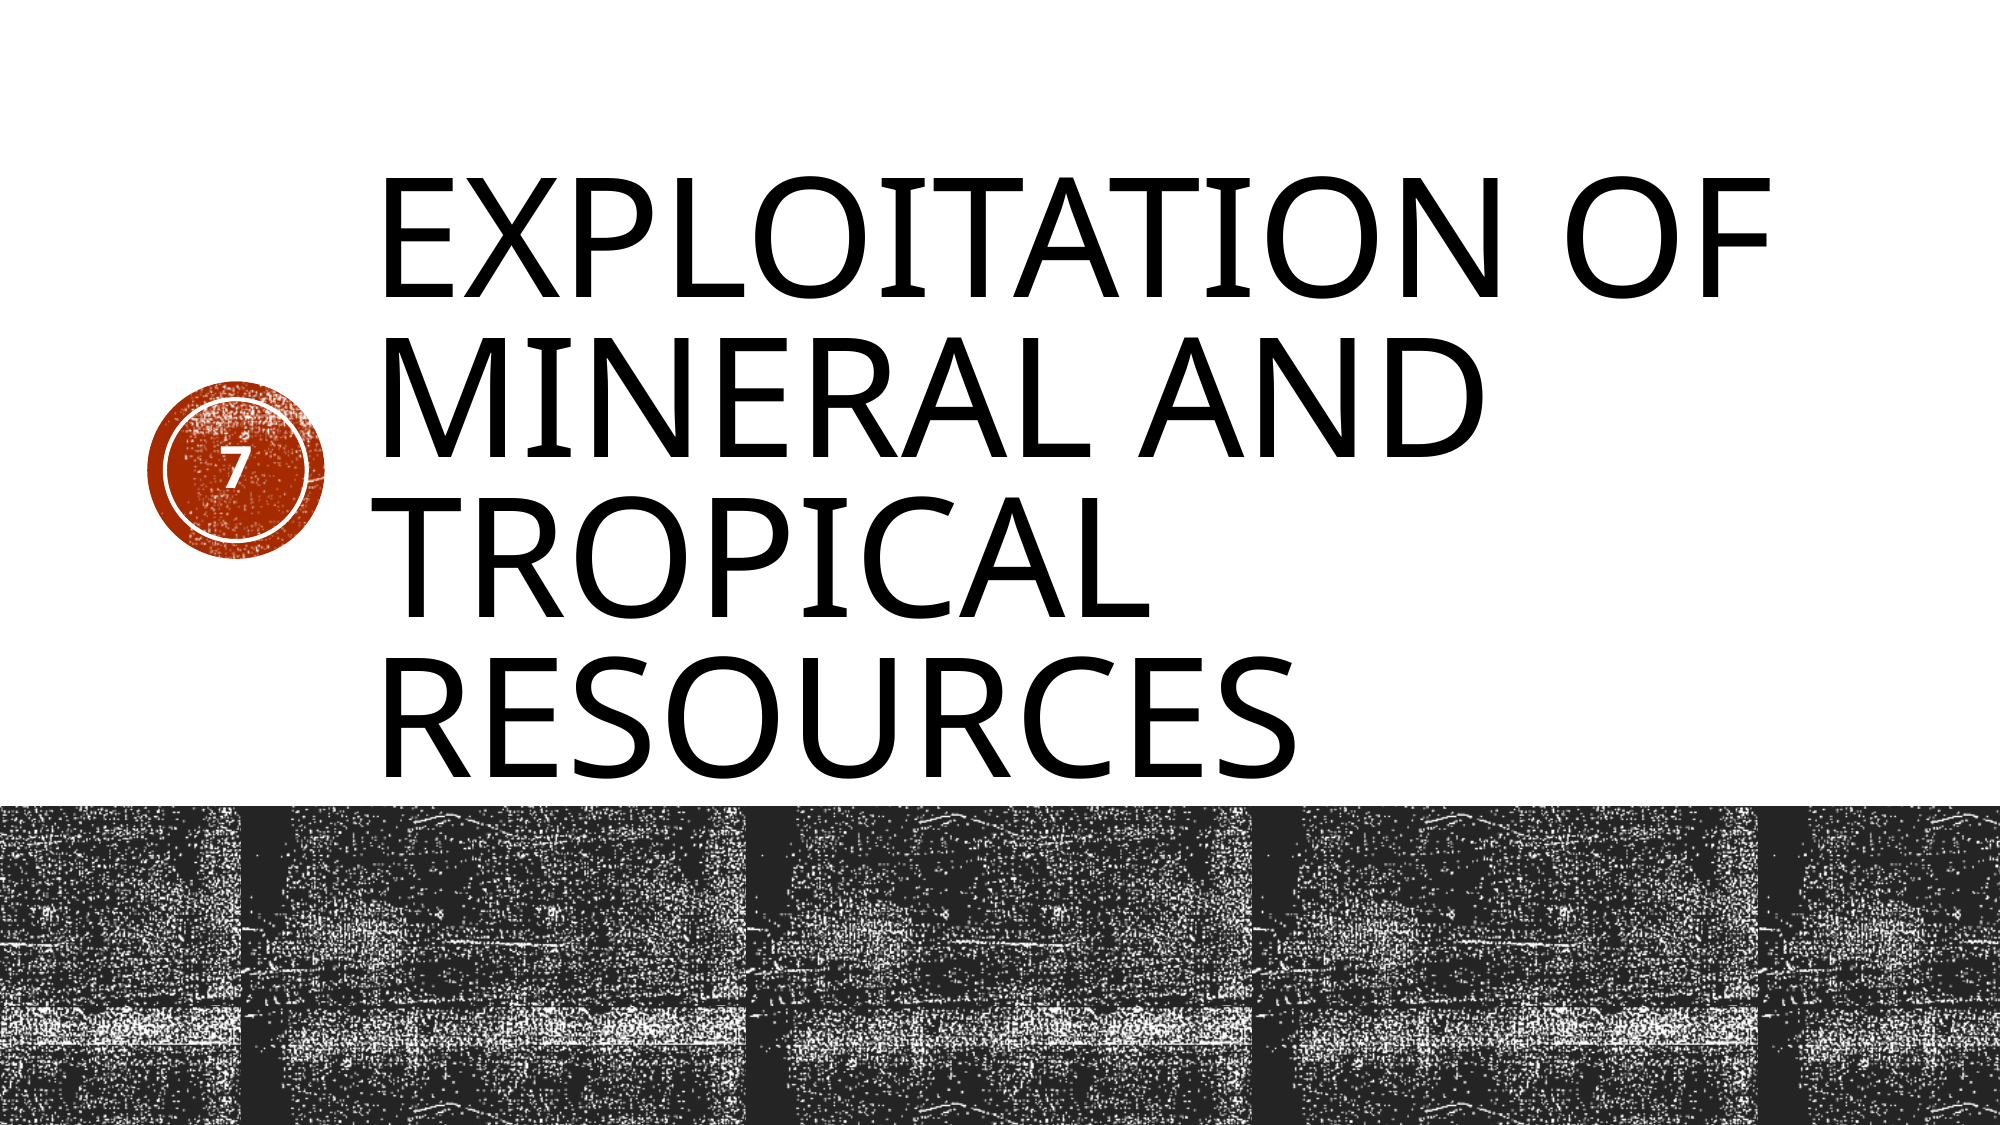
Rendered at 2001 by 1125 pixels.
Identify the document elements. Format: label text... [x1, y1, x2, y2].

title Exploitation of Mineral and Tropical Resources [355, 201, 1878, 779]
slide_number 7 [138, 411, 334, 530]
